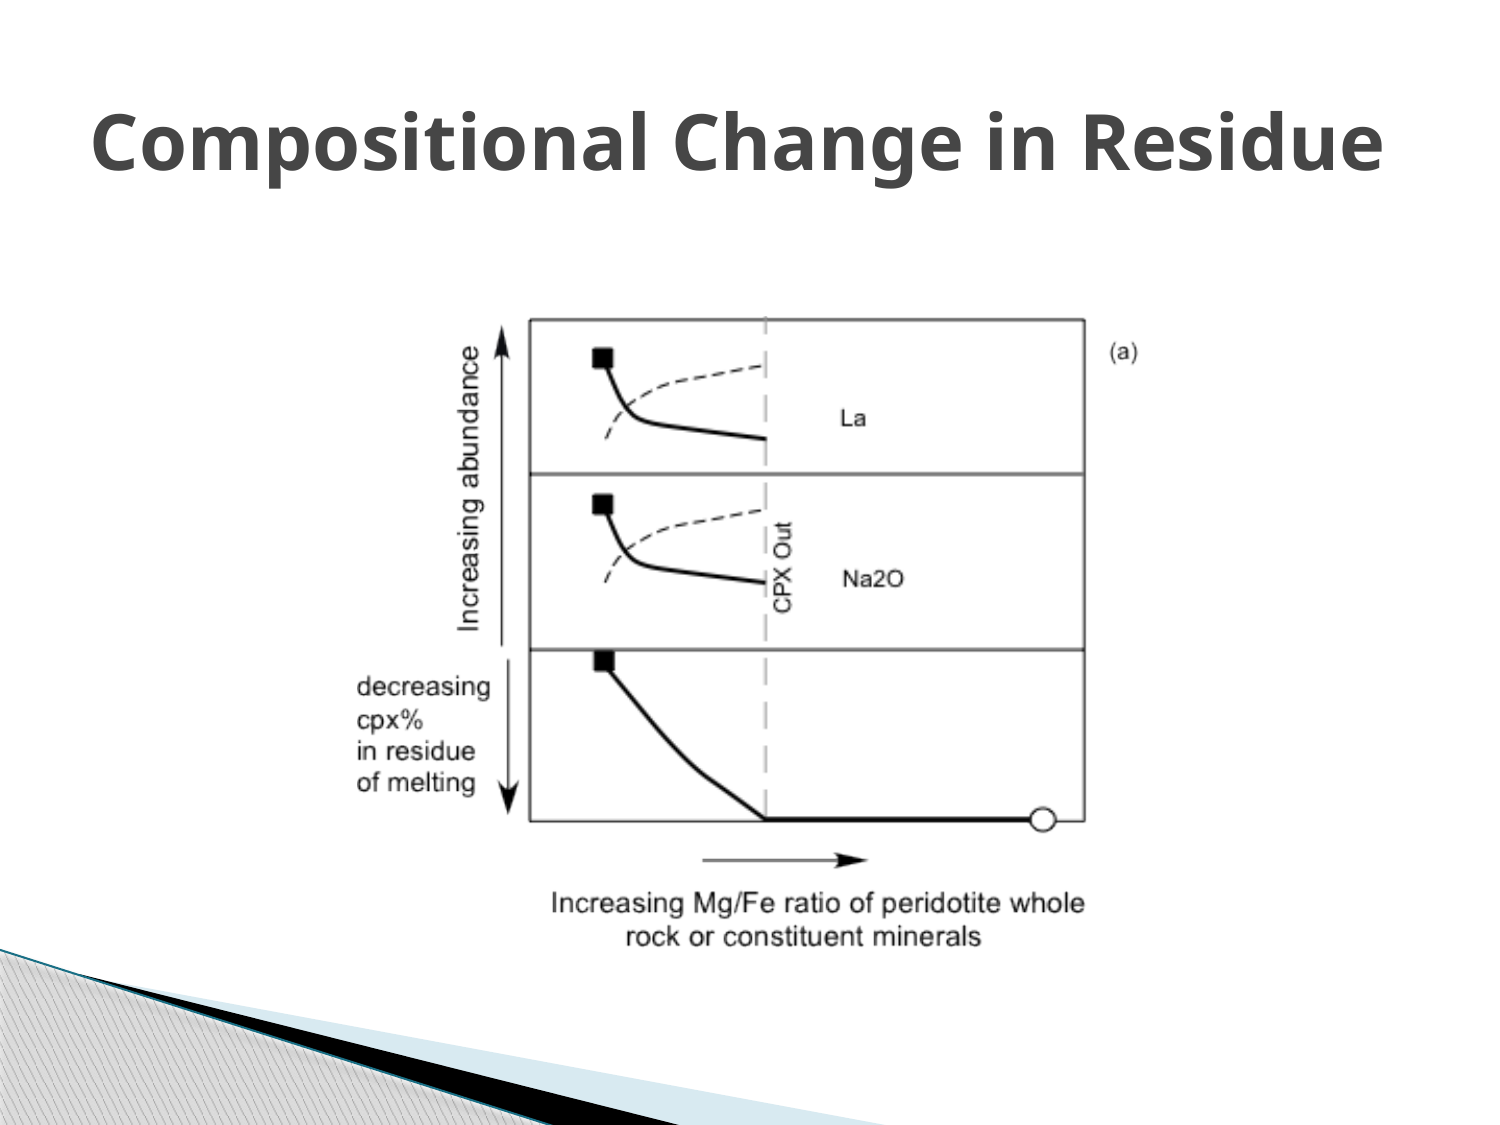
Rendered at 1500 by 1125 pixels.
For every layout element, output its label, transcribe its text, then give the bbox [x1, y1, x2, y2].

picture [356, 316, 1143, 955]
title Compositional Change in Residue [75, 45, 1425, 233]
